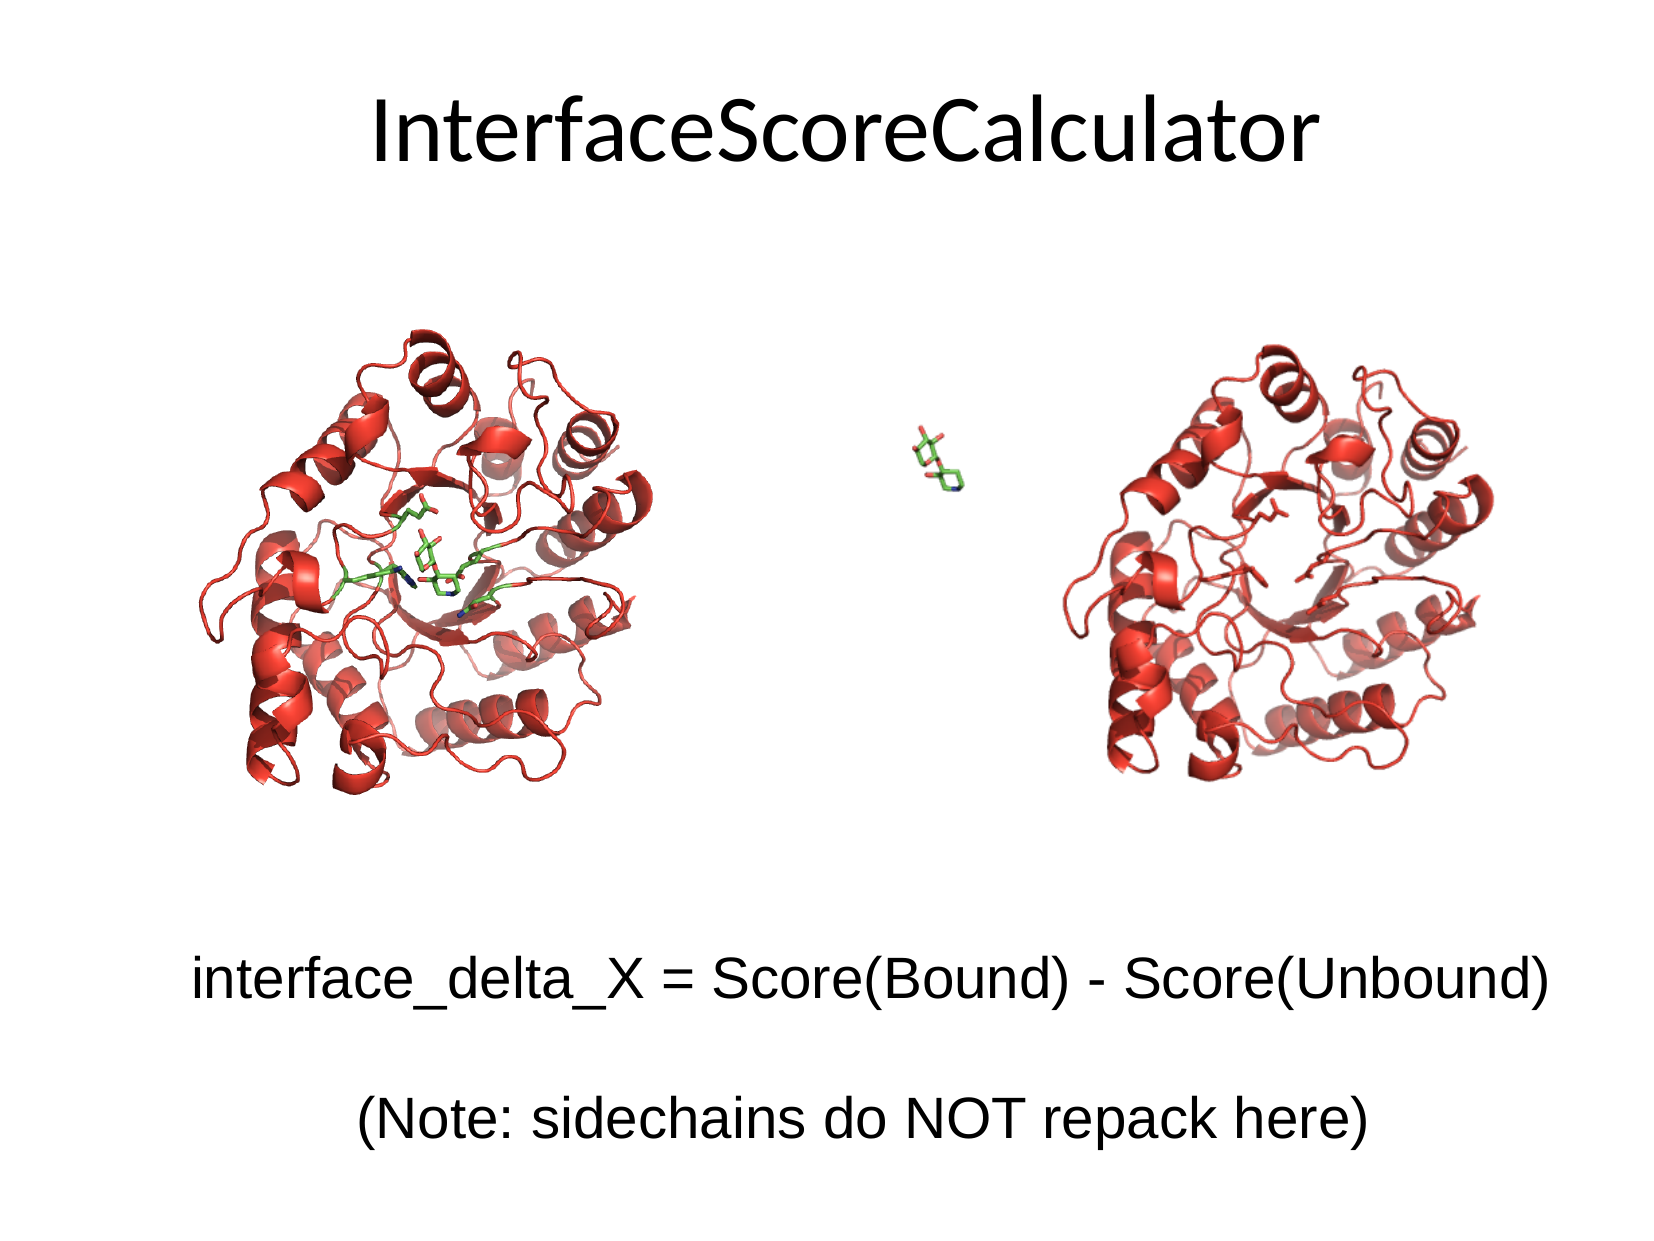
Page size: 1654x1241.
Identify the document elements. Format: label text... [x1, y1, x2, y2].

text_box interface_delta_X = Score(Bound) - Score(Unbound) (Note: sidechains do NOT repack here) [127, 862, 1617, 1205]
picture [845, 163, 1654, 990]
picture [95, 325, 784, 828]
title InterfaceScoreCalculator [89, 41, 1602, 221]
